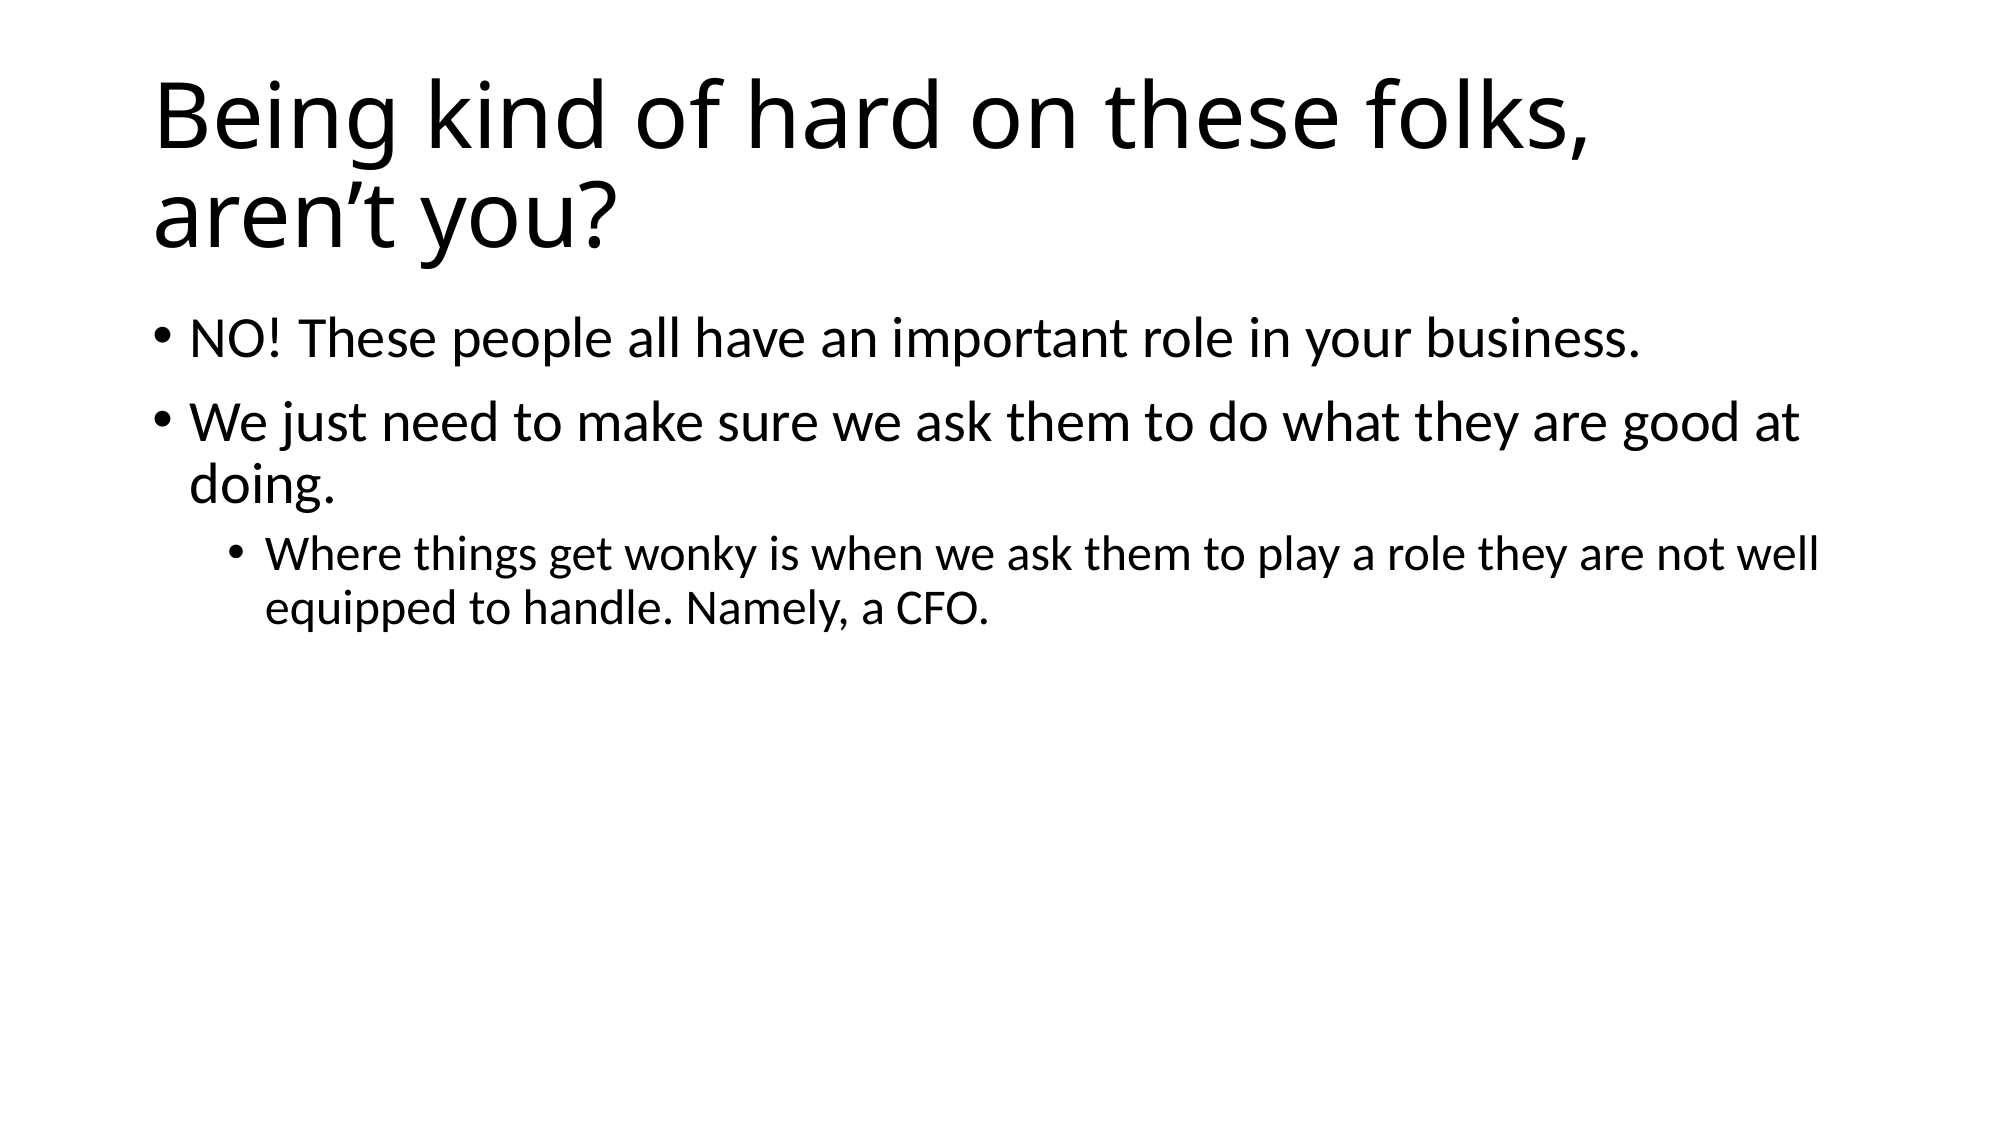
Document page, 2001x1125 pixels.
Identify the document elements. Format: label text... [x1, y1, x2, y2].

list NO! These people all have an important role in your business. We just need to make sure we ask them to do what they are good at doing. Where things get wonky is when we ask them to play a role they are not well equipped to handle. Namely, a CFO. [137, 299, 1863, 1014]
title Being kind of hard on these folks, aren’t you? [137, 59, 1863, 278]
